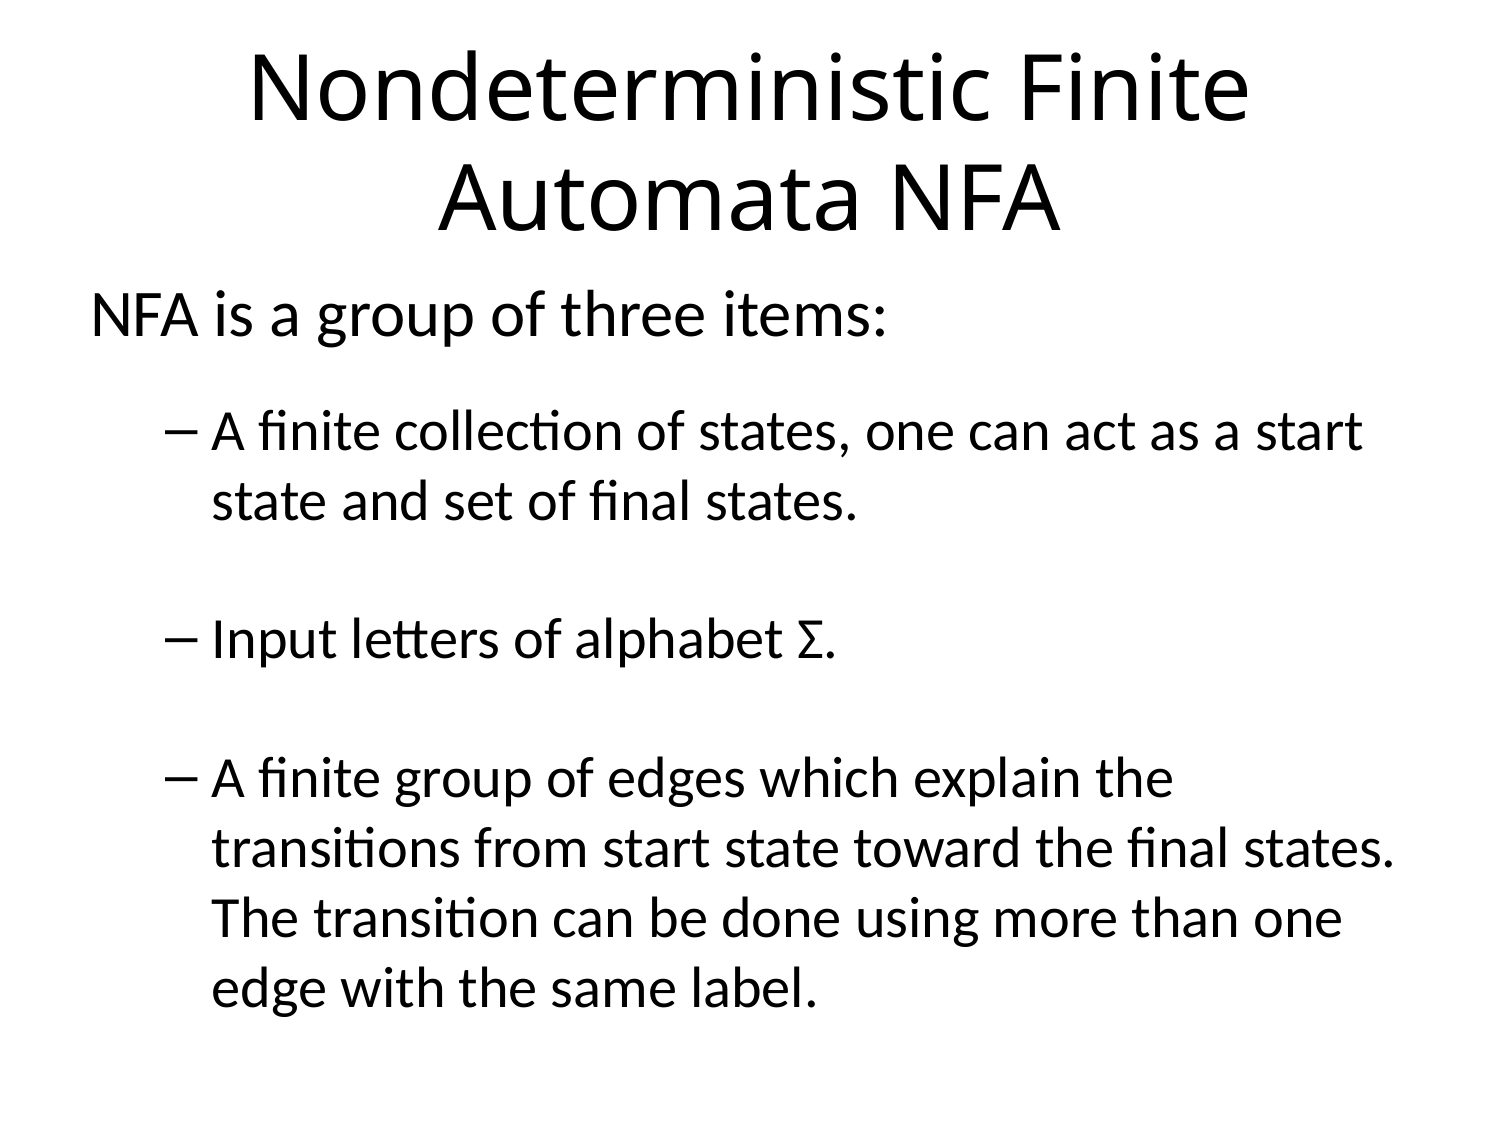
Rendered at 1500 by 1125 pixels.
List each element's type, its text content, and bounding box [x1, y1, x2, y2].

list NFA is a group of three items: A finite collection of states, one can act as a start state and set of final states. Input letters of alphabet Σ. A finite group of edges which explain the transitions from start state toward the final states. The transition can be done using more than one edge with the same label. [75, 262, 1425, 1088]
title Nondeterministic Finite Automata NFA [75, 45, 1425, 233]
